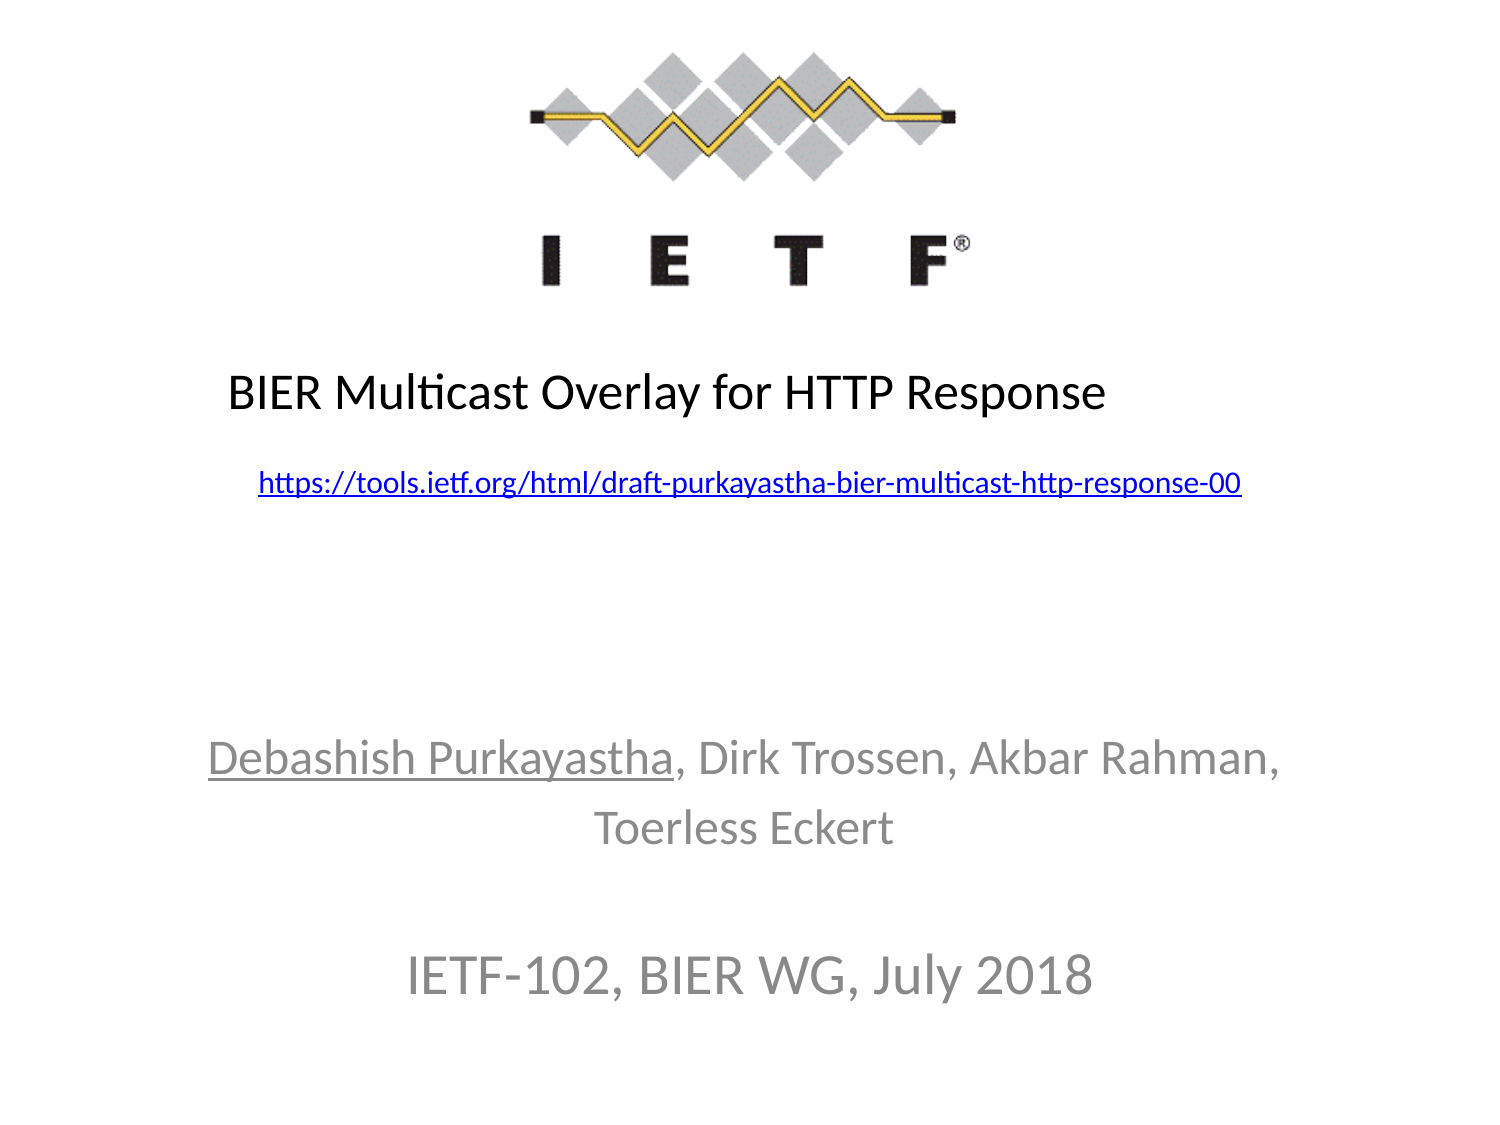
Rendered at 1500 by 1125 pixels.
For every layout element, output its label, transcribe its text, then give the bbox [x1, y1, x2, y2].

subtitle Debashish Purkayastha, Dirk Trossen, Akbar Rahman, Toerless Eckert IETF-102, BIER WG, July 2018 [86, 637, 1414, 1063]
title BIER Multicast Overlay for HTTP Response https://tools.ietf.org/html/draft-purkayastha-bier-multicast-http-response-00 [47, 349, 1452, 591]
picture [497, 33, 1003, 303]
